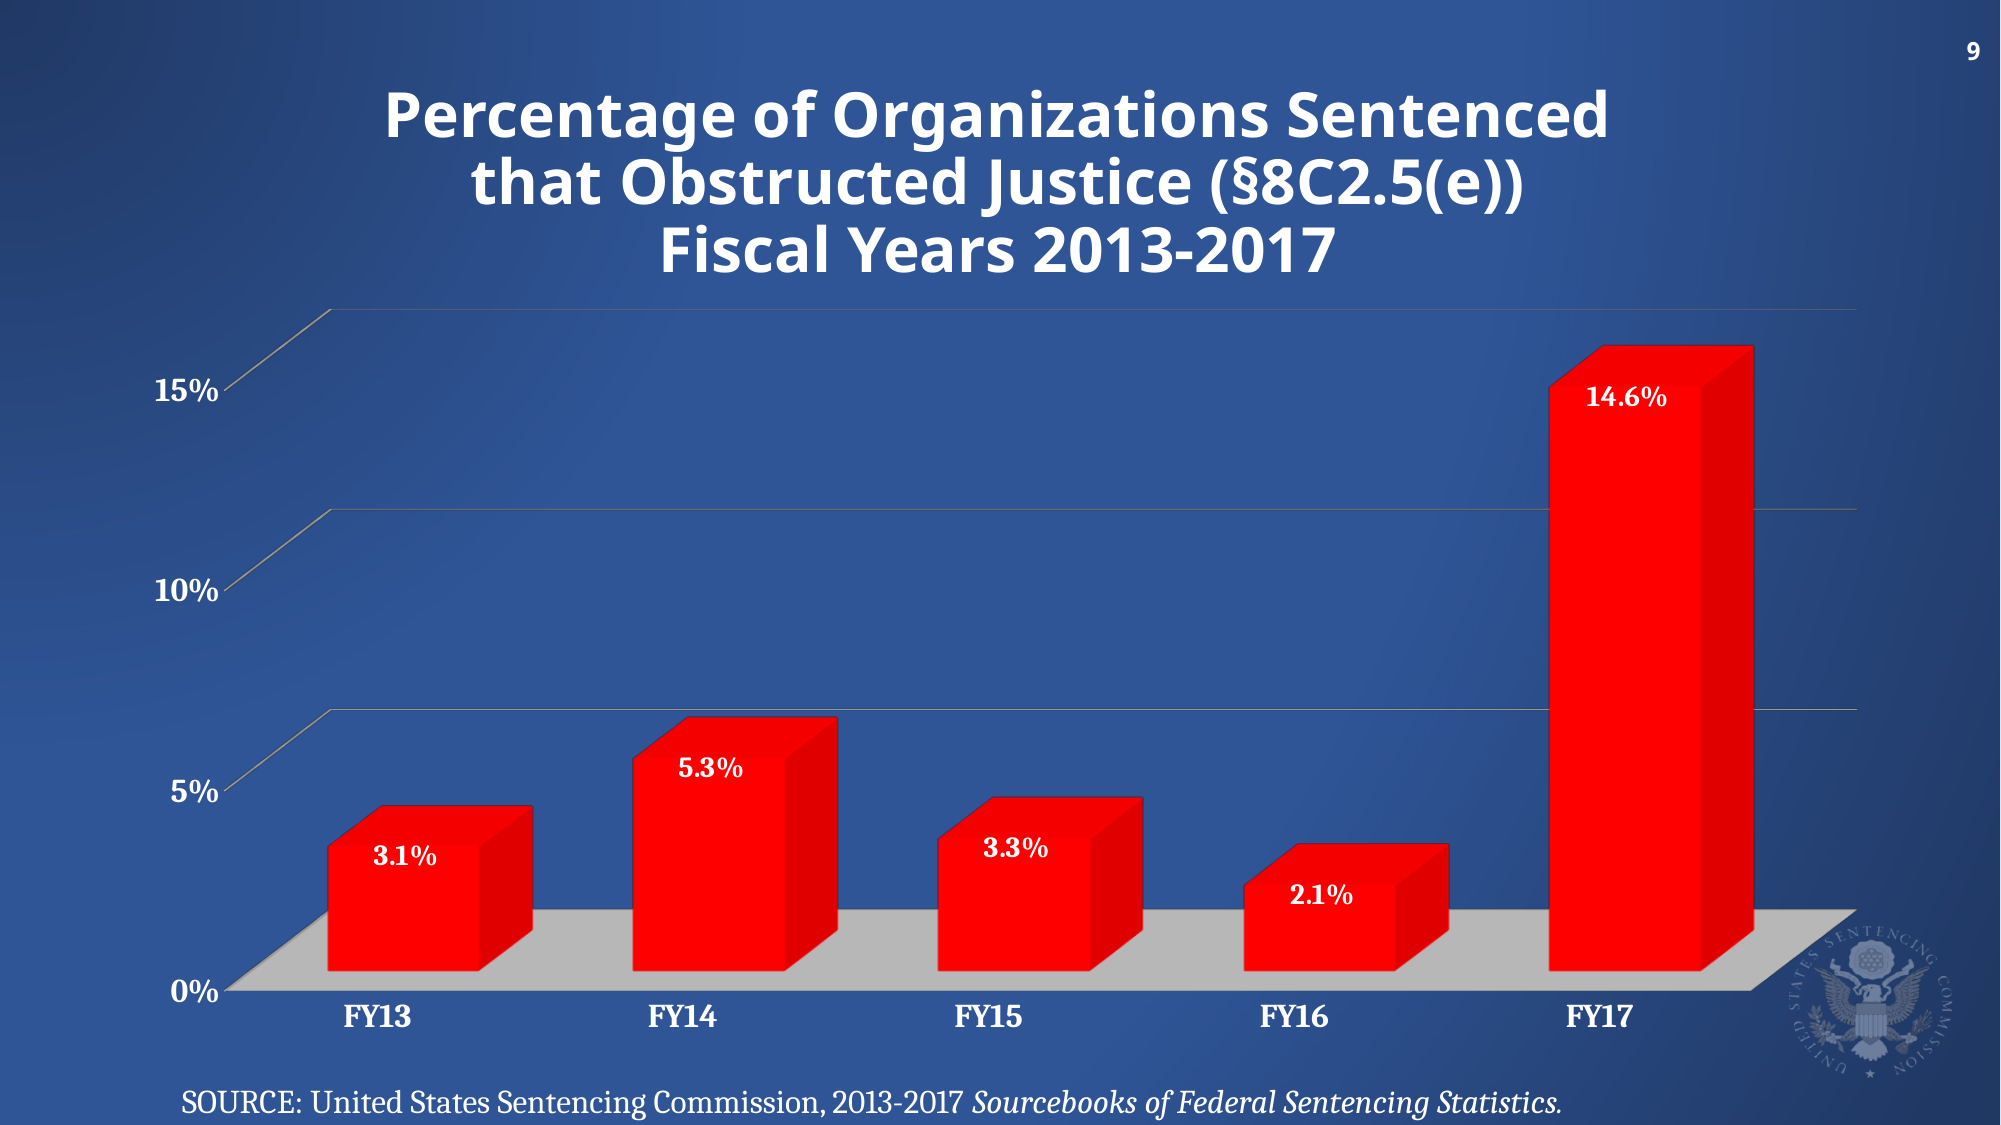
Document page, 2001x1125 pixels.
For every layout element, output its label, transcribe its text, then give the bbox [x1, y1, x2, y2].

list SOURCE: United States Sentencing Commission, 2013-2017 Sourcebooks of Federal Sentencing Statistics. [167, 1077, 1813, 1125]
picture [0, 0, 2001, 1125]
chart [103, 294, 1911, 1050]
title Percentage of Organizations Sentenced that Obstructed Justice (§8C2.5(e)) Fiscal Years 2013-2017 [0, 76, 1996, 295]
